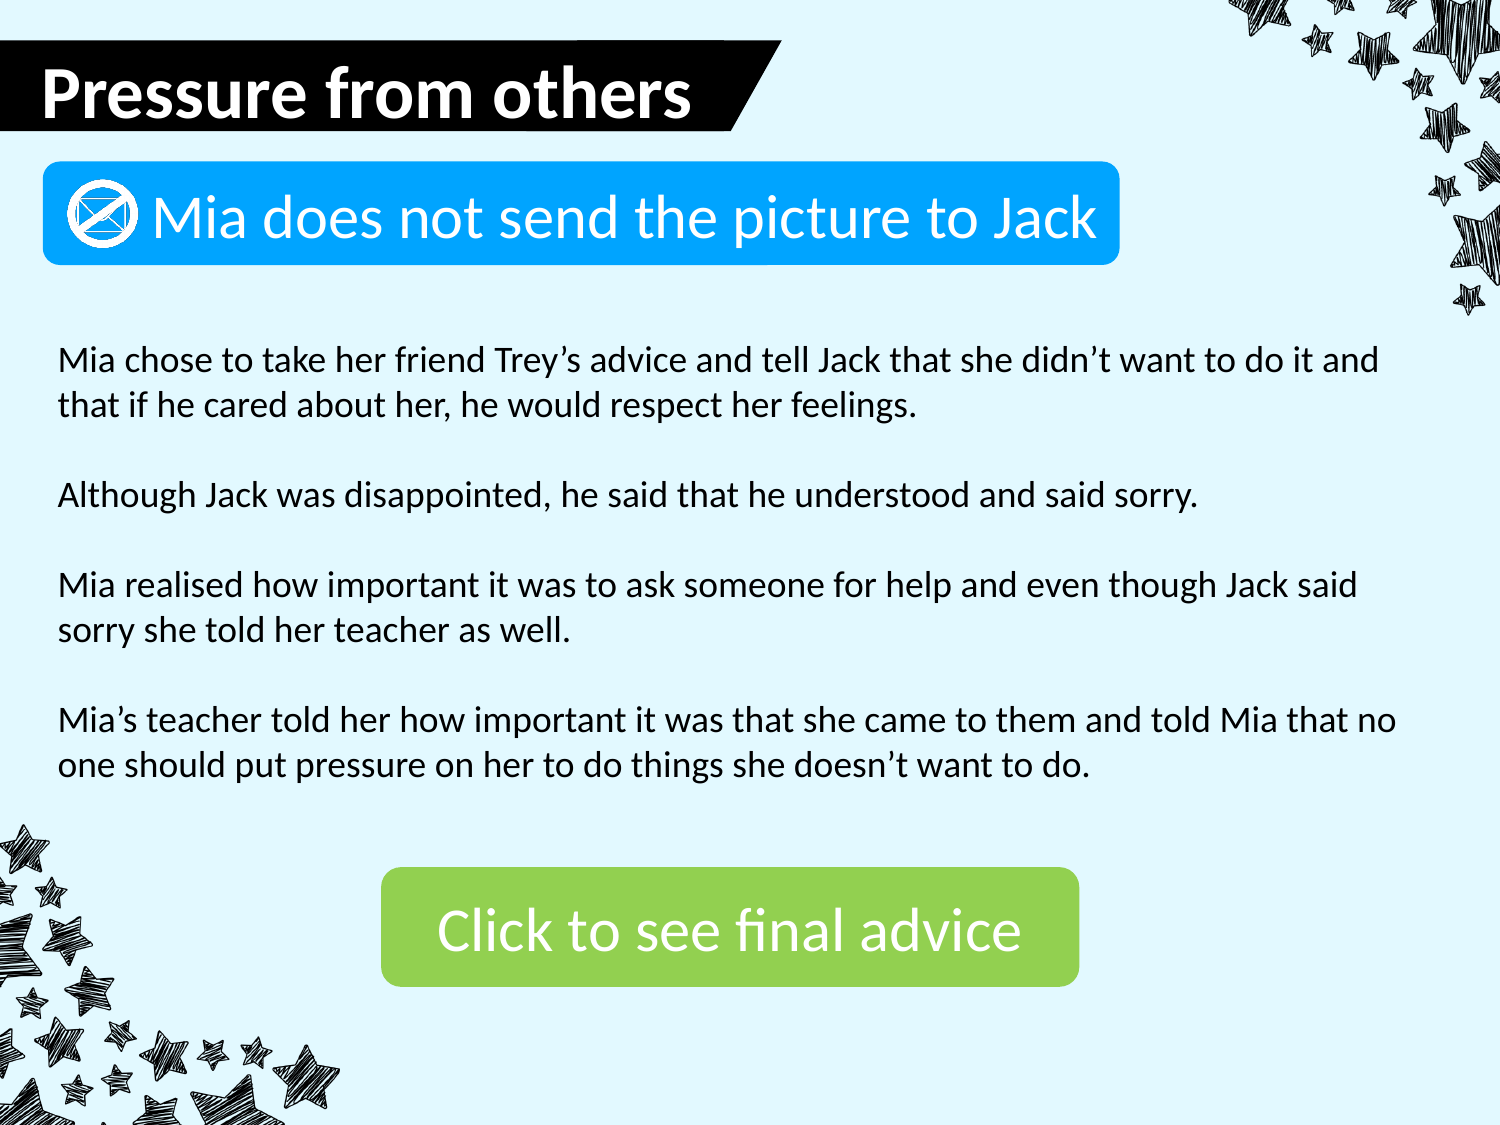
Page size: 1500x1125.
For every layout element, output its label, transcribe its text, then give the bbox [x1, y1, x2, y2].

picture [1228, 0, 1500, 335]
text_box Click to see final advice [380, 866, 1081, 988]
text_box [48, 161, 157, 266]
text_box Mia does not send the picture to Jack [55, 160, 1121, 267]
picture [0, 824, 340, 1125]
text_box Mia chose to take her friend Trey’s advice and tell Jack that she didn’t want to do it and that if he cared about her, he would respect her feelings. Although Jack was disappointed, he said that he understood and said sorry. Mia realised how important it was to ask someone for help and even though Jack said sorry she told her teacher as well. Mia’s teacher told her how important it was that she came to them and told Mia that no one should put pressure on her to do things she doesn’t want to do. [42, 327, 1418, 793]
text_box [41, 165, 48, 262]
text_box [0, 29, 913, 138]
